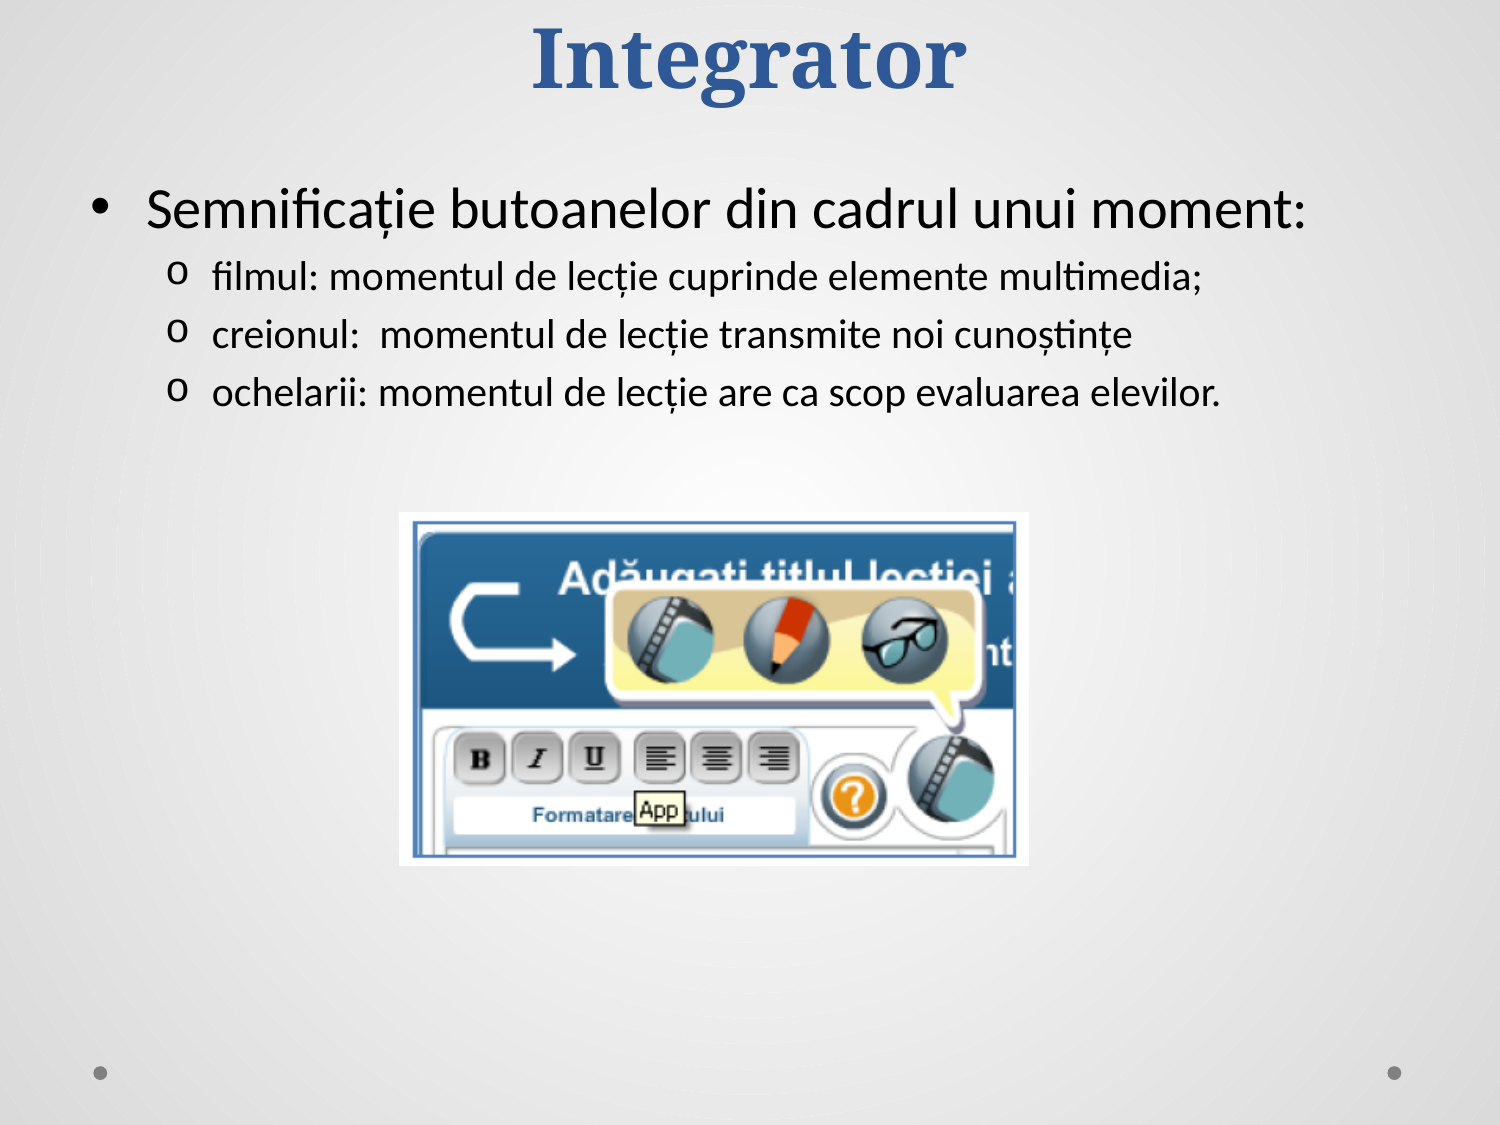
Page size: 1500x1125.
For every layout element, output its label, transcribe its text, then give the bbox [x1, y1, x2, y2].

list Semnificație butoanelor din cadrul unui moment: filmul: momentul de lecție cuprinde elemente multimedia; creionul: momentul de lecție transmite noi cunoștințe ochelarii: momentul de lecție are ca scop evaluarea elevilor. [75, 162, 1425, 438]
picture [399, 512, 1029, 866]
title Utilizarea aplicatiei EDU Integrator [0, 0, 1500, 113]
